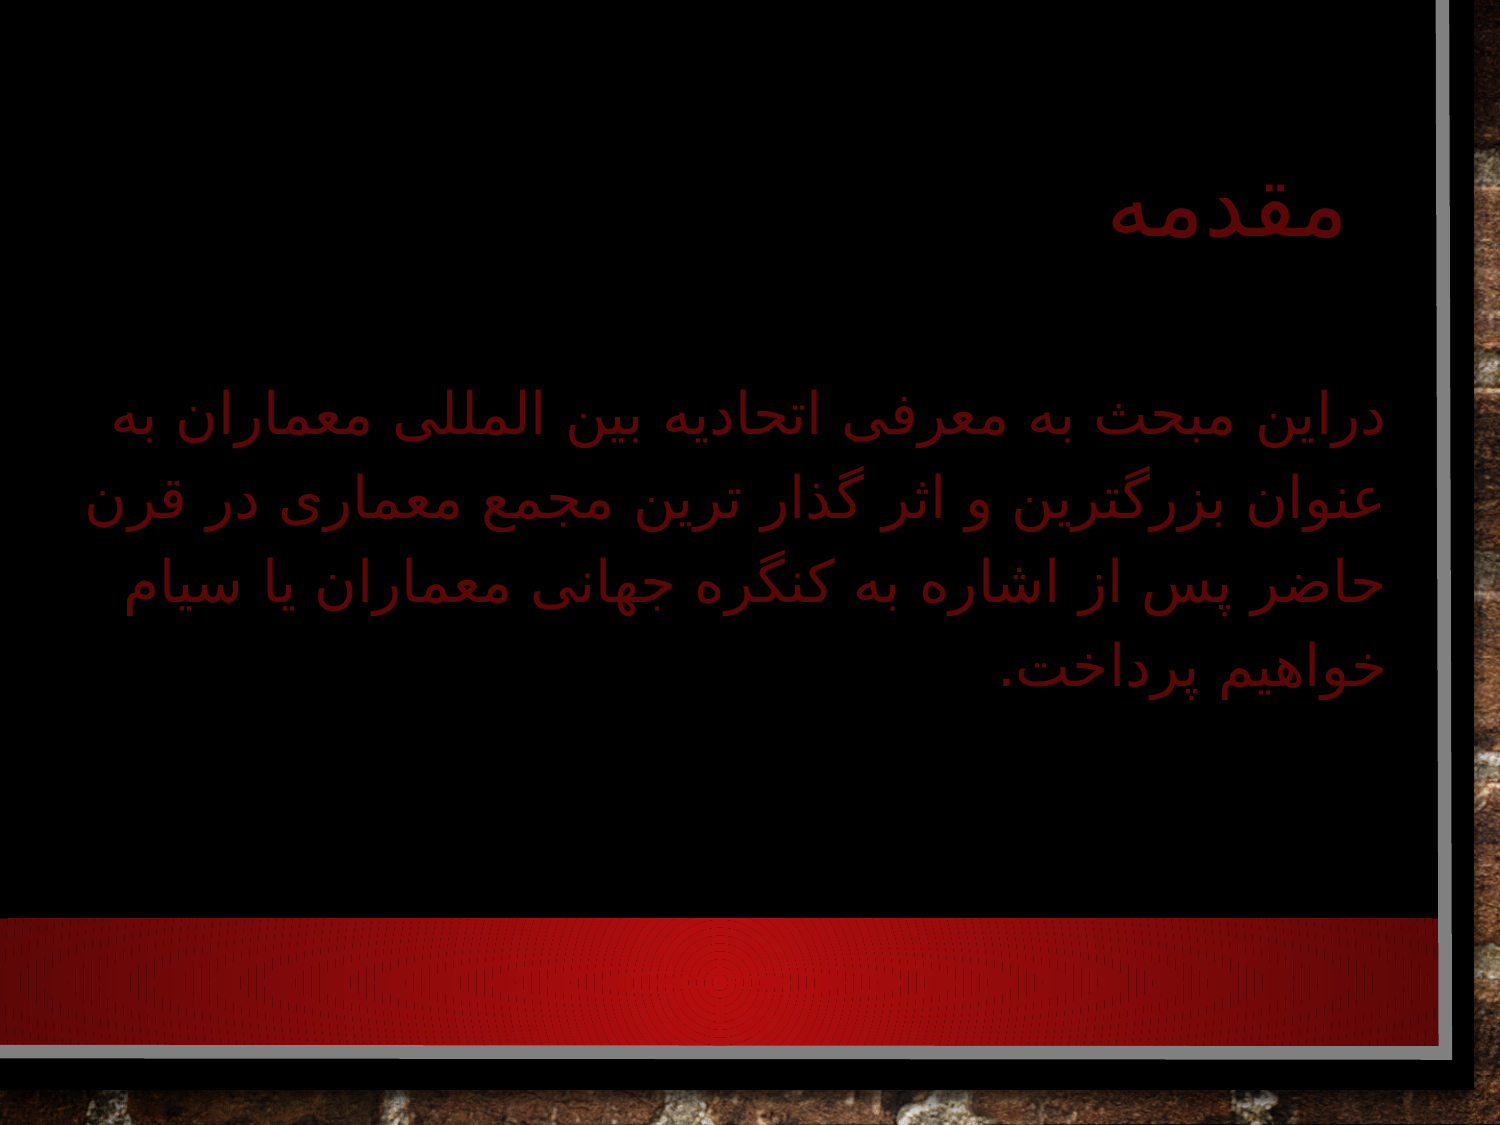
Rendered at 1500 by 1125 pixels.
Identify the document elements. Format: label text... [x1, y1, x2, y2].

picture [0, 0, 1500, 1125]
list دراین مبحث به معرفی اتحادیه بین المللی معماران به عنوان بزرگترین و اثر گذار ترین مجمع معماری در قرن حاضر پس از اشاره به کنگره جهانی معماران یا سیام خواهیم پرداخت. [37, 354, 1388, 1075]
title مقدمه [84, 112, 1364, 302]
